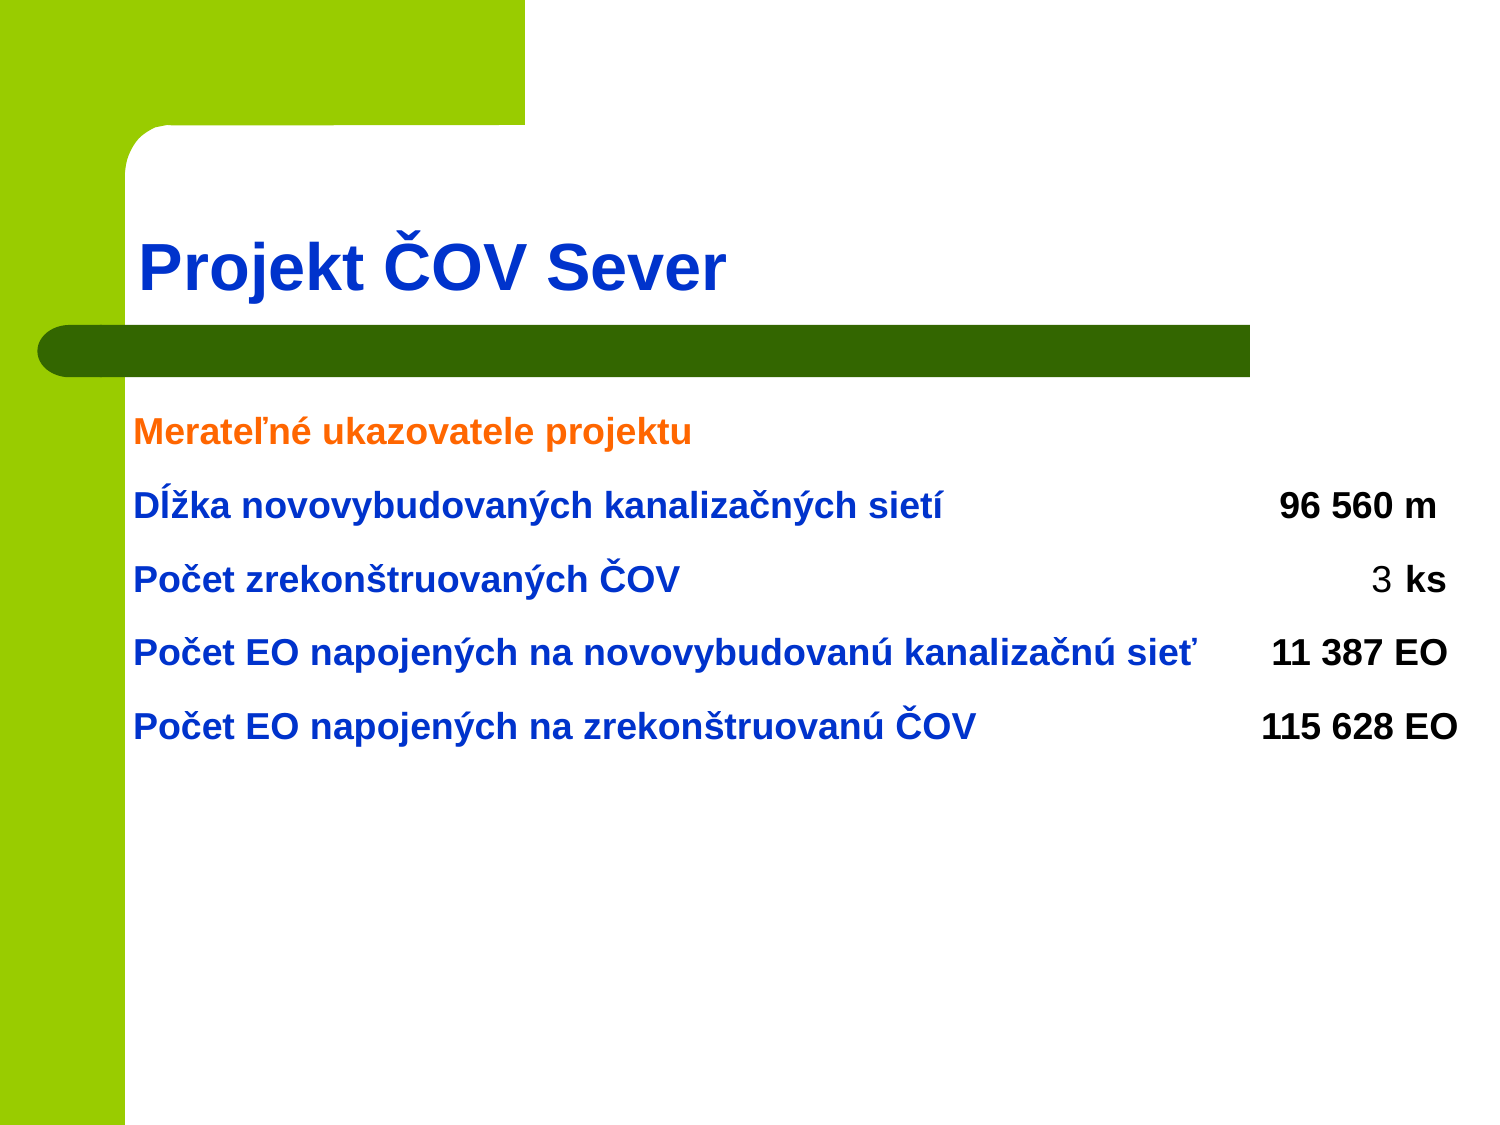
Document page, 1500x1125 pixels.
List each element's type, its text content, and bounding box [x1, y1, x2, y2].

title Projekt ČOV Sever [123, 124, 1500, 313]
list Merateľné ukazovatele projektu Dĺžka novovybudovaných kanalizačných sietí 96 560 m Počet zrekonštruovaných ČOV 3 ks Počet EO napojených na novovybudovanú kanalizačnú sieť 11 387 EO Počet EO napojených na zrekonštruovanú ČOV 115 628 EO [117, 408, 1500, 1125]
